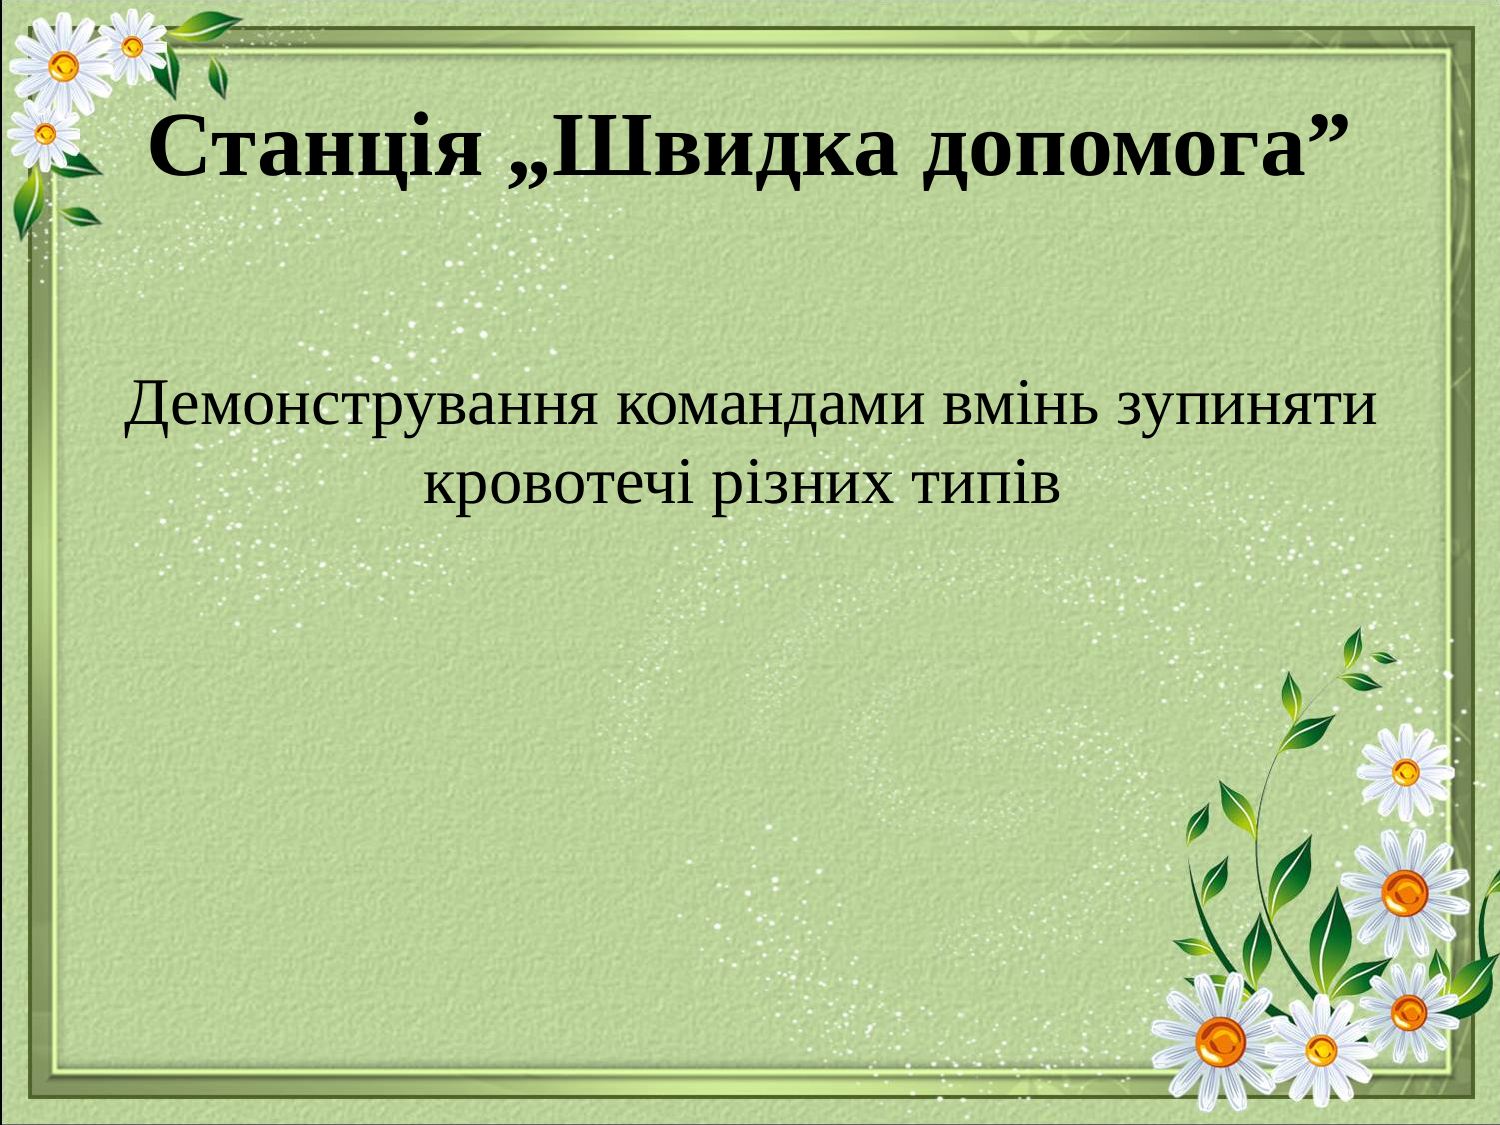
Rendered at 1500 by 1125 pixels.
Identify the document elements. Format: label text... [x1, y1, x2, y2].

list Демонстрування командами вмінь зупиняти кровотечі різних типів [76, 349, 1427, 627]
title Станція „Швидка допомога” [75, 45, 1425, 233]
picture [0, 0, 1500, 1125]
